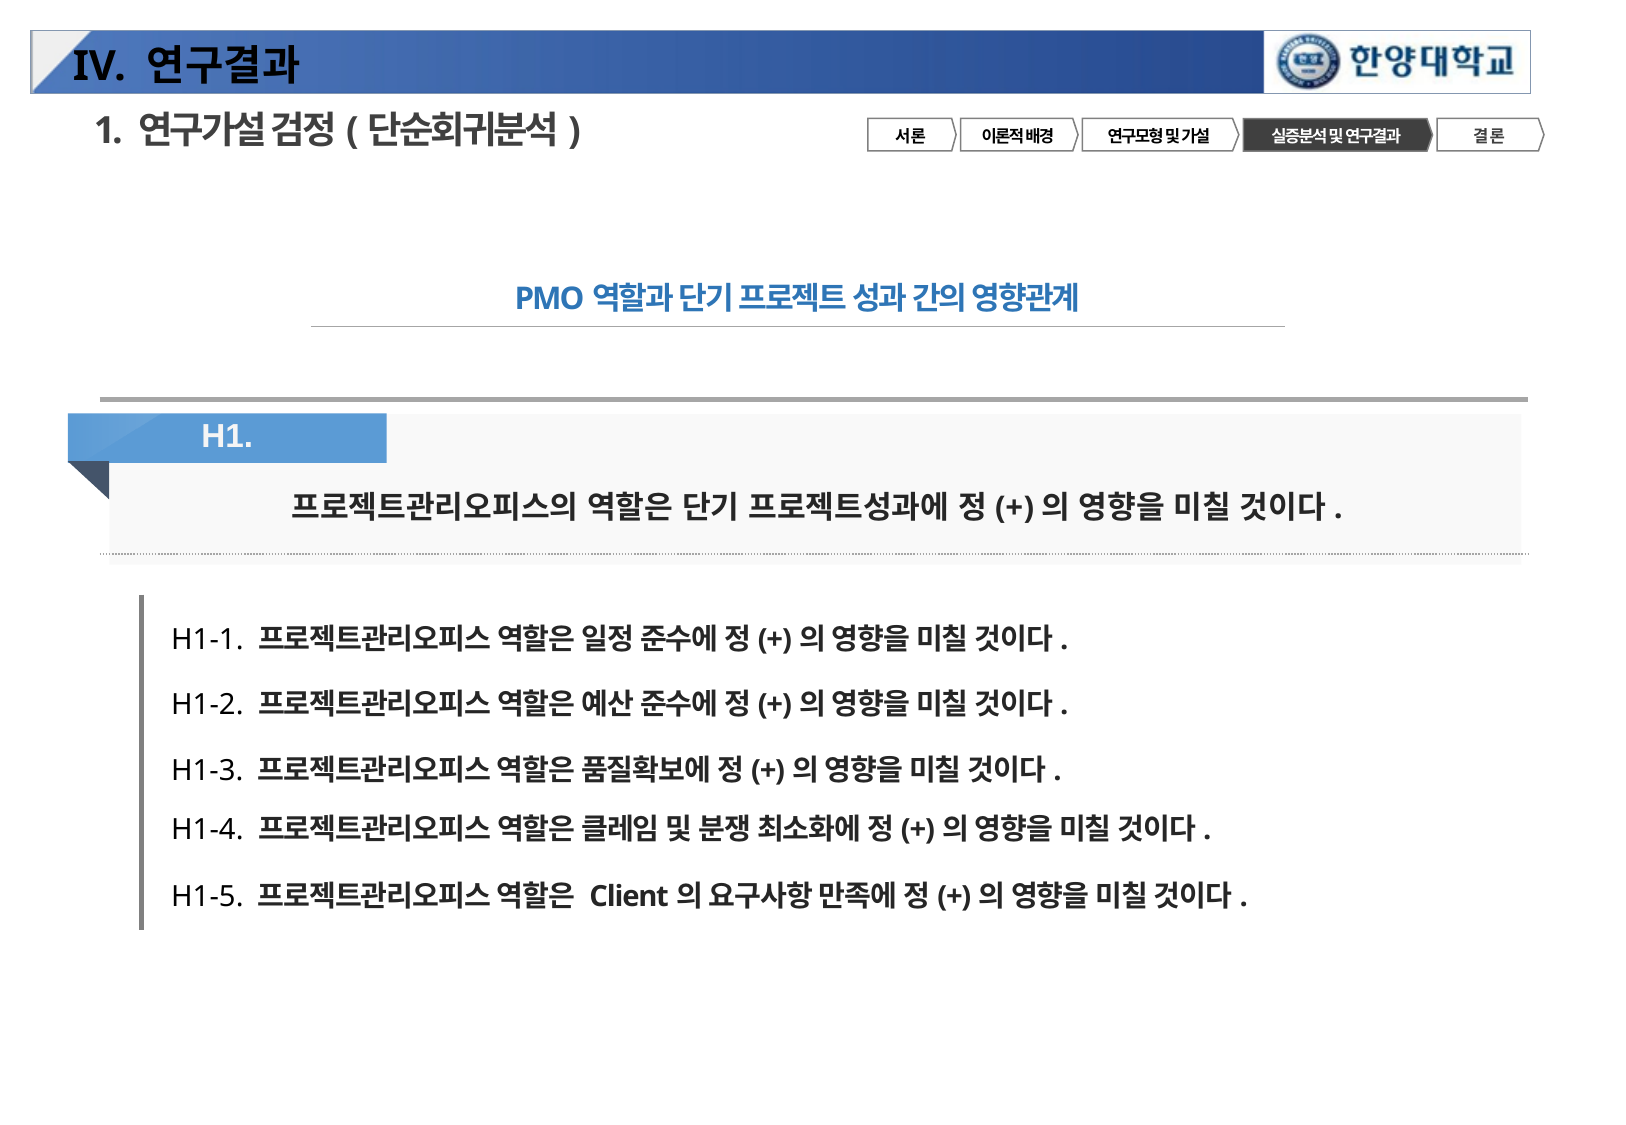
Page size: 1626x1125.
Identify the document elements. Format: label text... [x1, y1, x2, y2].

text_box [310, 267, 1285, 327]
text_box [67, 399, 1528, 565]
text_box 1. 연구가설 검정(단순회귀분석) [78, 98, 1544, 159]
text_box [30, 30, 1531, 97]
text_box H1-2. 프로젝트관리오피스 역할은 예산 준수에 정(+)의 영향을 미칠 것이다. [148, 671, 1519, 729]
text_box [867, 118, 1544, 152]
text_box H1-1. 프로젝트관리오피스 역할은 일정 준수에 정(+)의 영향을 미칠 것이다. [148, 605, 1519, 663]
text_box H1-5. 프로젝트관리오피스 역할은 Client의 요구사항 만족에 정(+)의 영향을 미칠 것이다. [148, 863, 1519, 921]
text_box H1-4. 프로젝트관리오피스 역할은 클레임 및 분쟁 최소화에 정(+)의 영향을 미칠 것이다. [148, 796, 1571, 853]
text_box H1-3. 프로젝트관리오피스 역할은 품질확보에 정(+)의 영향을 미칠 것이다. [148, 737, 1601, 794]
